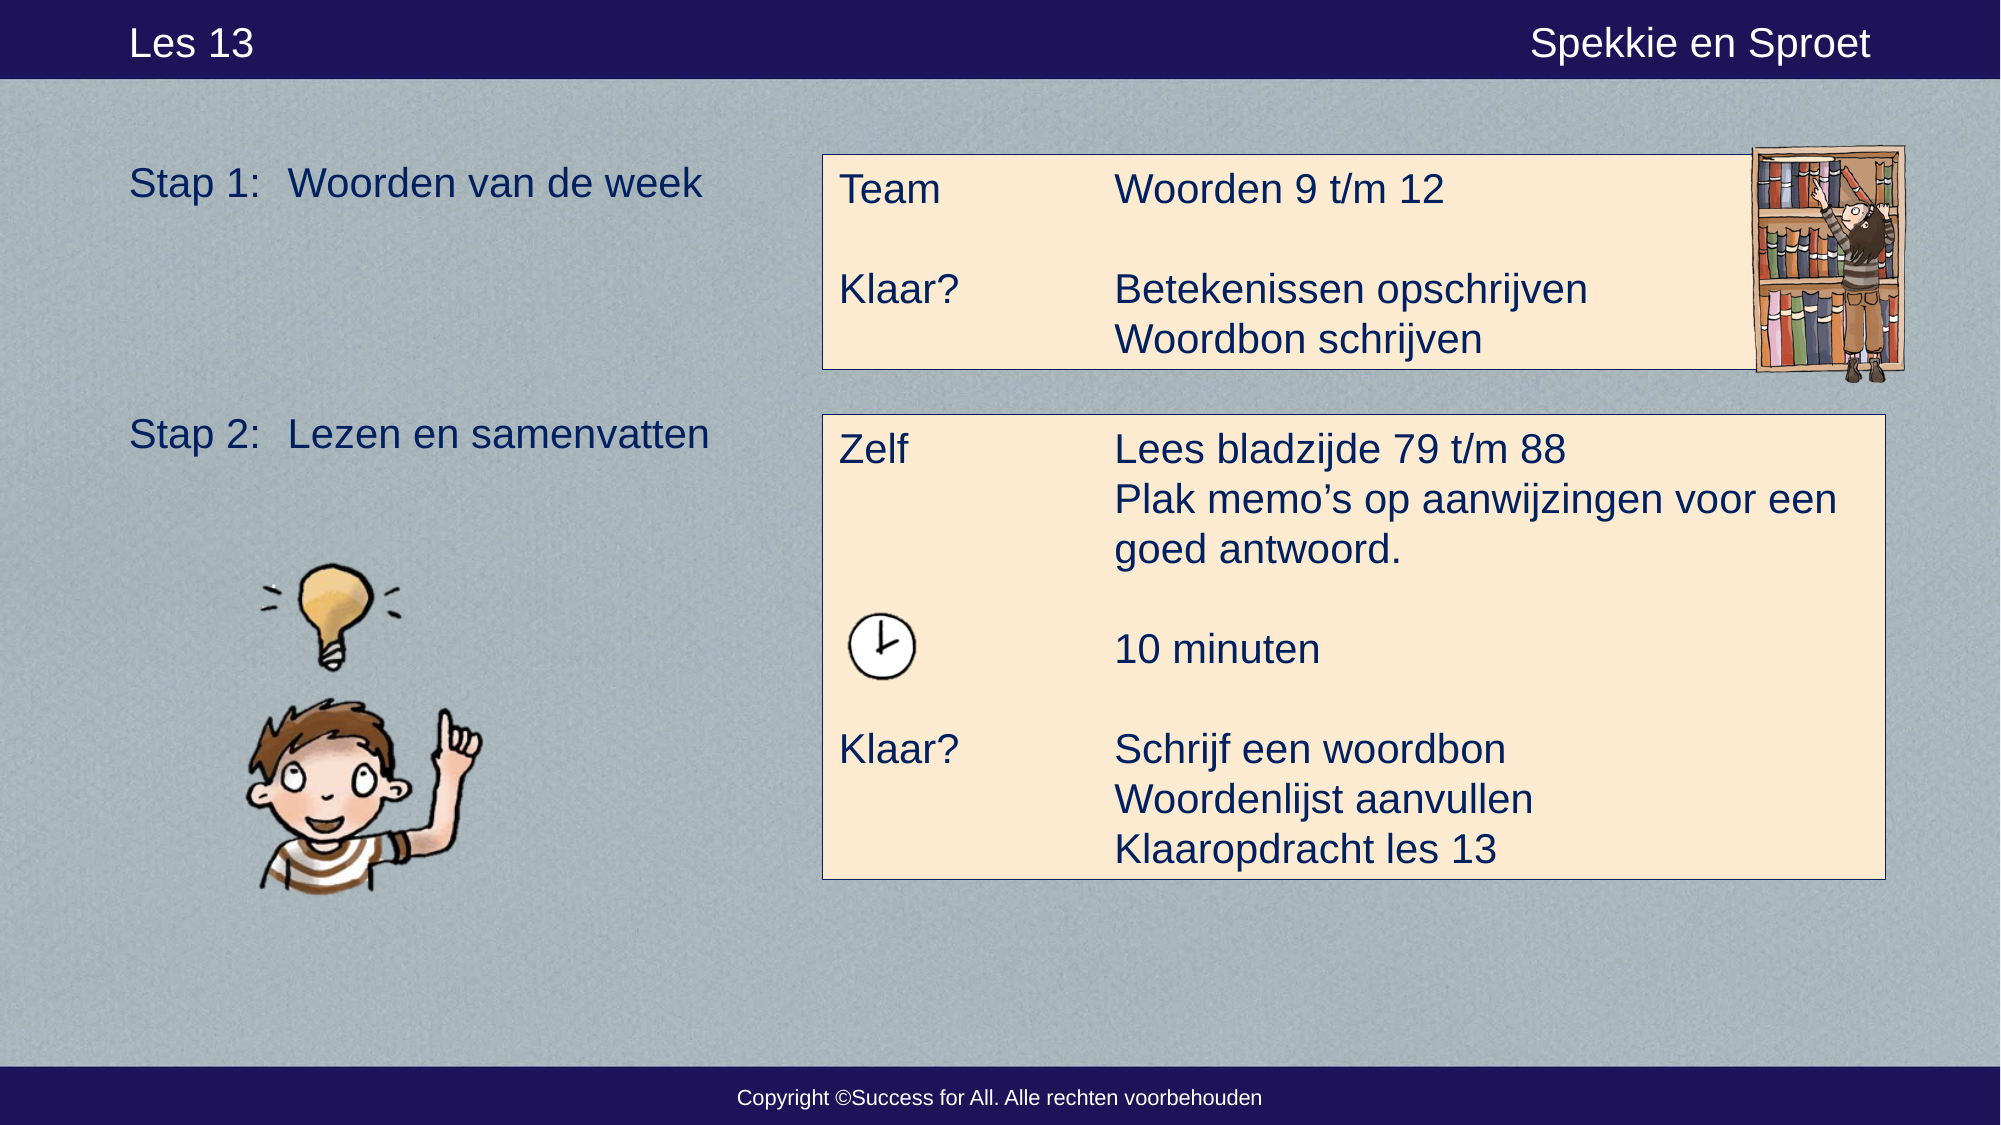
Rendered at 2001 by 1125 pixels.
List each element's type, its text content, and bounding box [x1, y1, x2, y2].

text_box Copyright ©Success for All. Alle rechten voorbehouden [0, 1076, 2000, 1125]
text_box Stap 1: Woorden van de week Stap 2: Lezen en samenvatten [114, 148, 907, 514]
picture [0, 0, 2001, 1125]
text_box Team Woorden 9 t/m 12 Klaar? Betekenissen opschrijven Woordbon schrijven [822, 154, 1734, 370]
text_box Spekkie en Sproet [999, 8, 1886, 73]
text_box Zelf Lees bladzijde 79 t/m 88 Plak memo’s op aanwijzingen voor een goed antwoord. 10 minuten Klaar? Schrijf een woordbon Woordenlijst aanvullen Klaaropdracht les 13 [822, 414, 1886, 880]
text_box Les 13 [114, 8, 354, 73]
